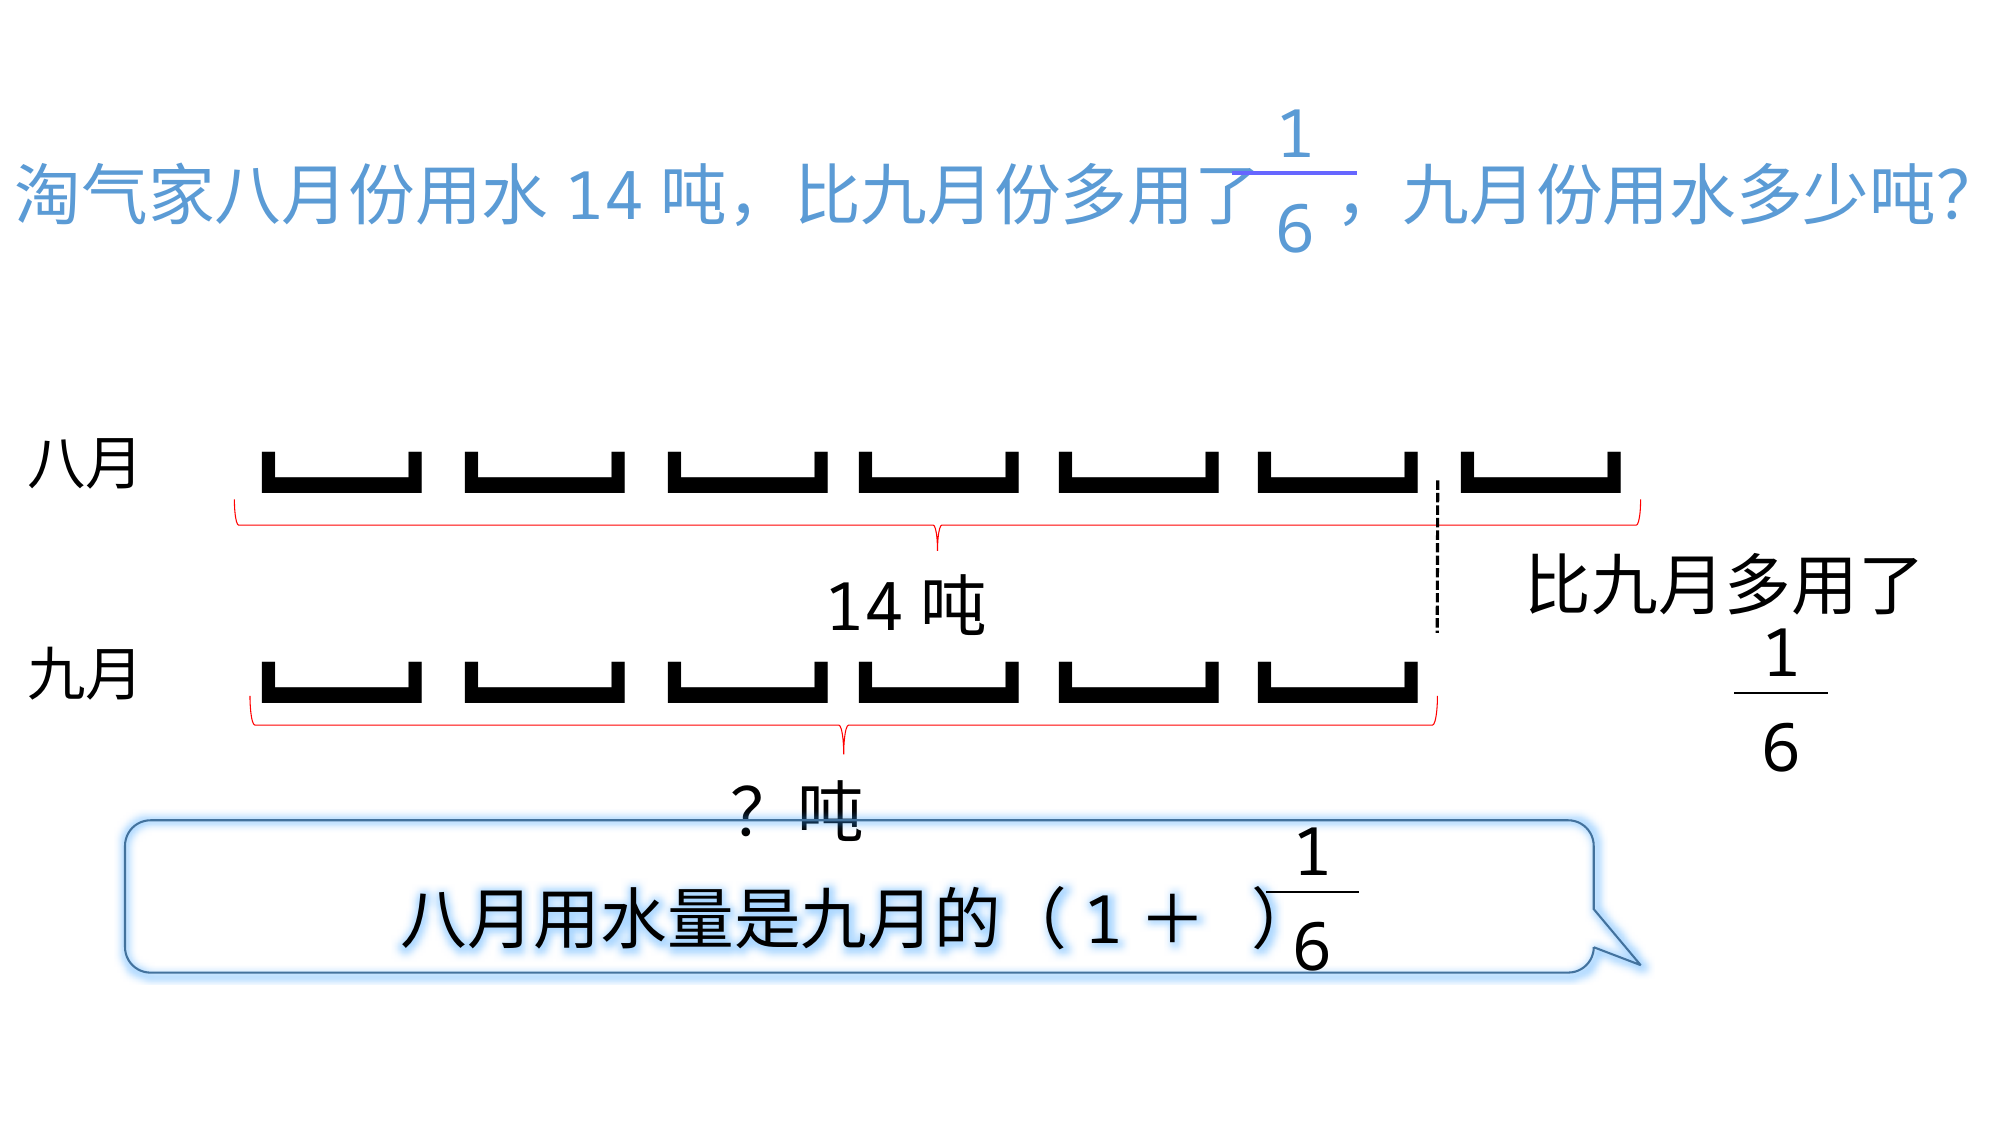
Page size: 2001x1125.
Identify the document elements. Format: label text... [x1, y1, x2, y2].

text_box [249, 695, 1438, 726]
table_cell 6 [1232, 175, 1357, 268]
table_header 1 [1266, 797, 1359, 891]
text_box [242, 622, 1476, 695]
text_box 八月用水量是九月的（1＋ ） [1359, 819, 1642, 974]
text_box ？吨 [671, 722, 1047, 811]
text_box 14吨 [765, 516, 1063, 622]
text_box 九月 [0, 594, 469, 714]
text_box 八月 [0, 383, 469, 504]
text_box 比九月多用了 [1328, 495, 2000, 630]
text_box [242, 412, 1680, 484]
text_box [233, 499, 1328, 526]
table_cell 6 [1734, 694, 1828, 788]
table_header 1 [1734, 598, 1828, 692]
text_box 淘气家八月份用水14吨，比九月份多用了 ，九月份用水多少吨？ [1357, 105, 2000, 240]
text_box 淘气家八月份用水14吨，比九月份多用了 ，九月份用水多少吨？ [0, 105, 1232, 240]
table_header 1 [1232, 78, 1357, 171]
text_box 八月用水量是九月的（1＋ ） [123, 819, 1266, 974]
table_cell 6 [1266, 893, 1359, 987]
